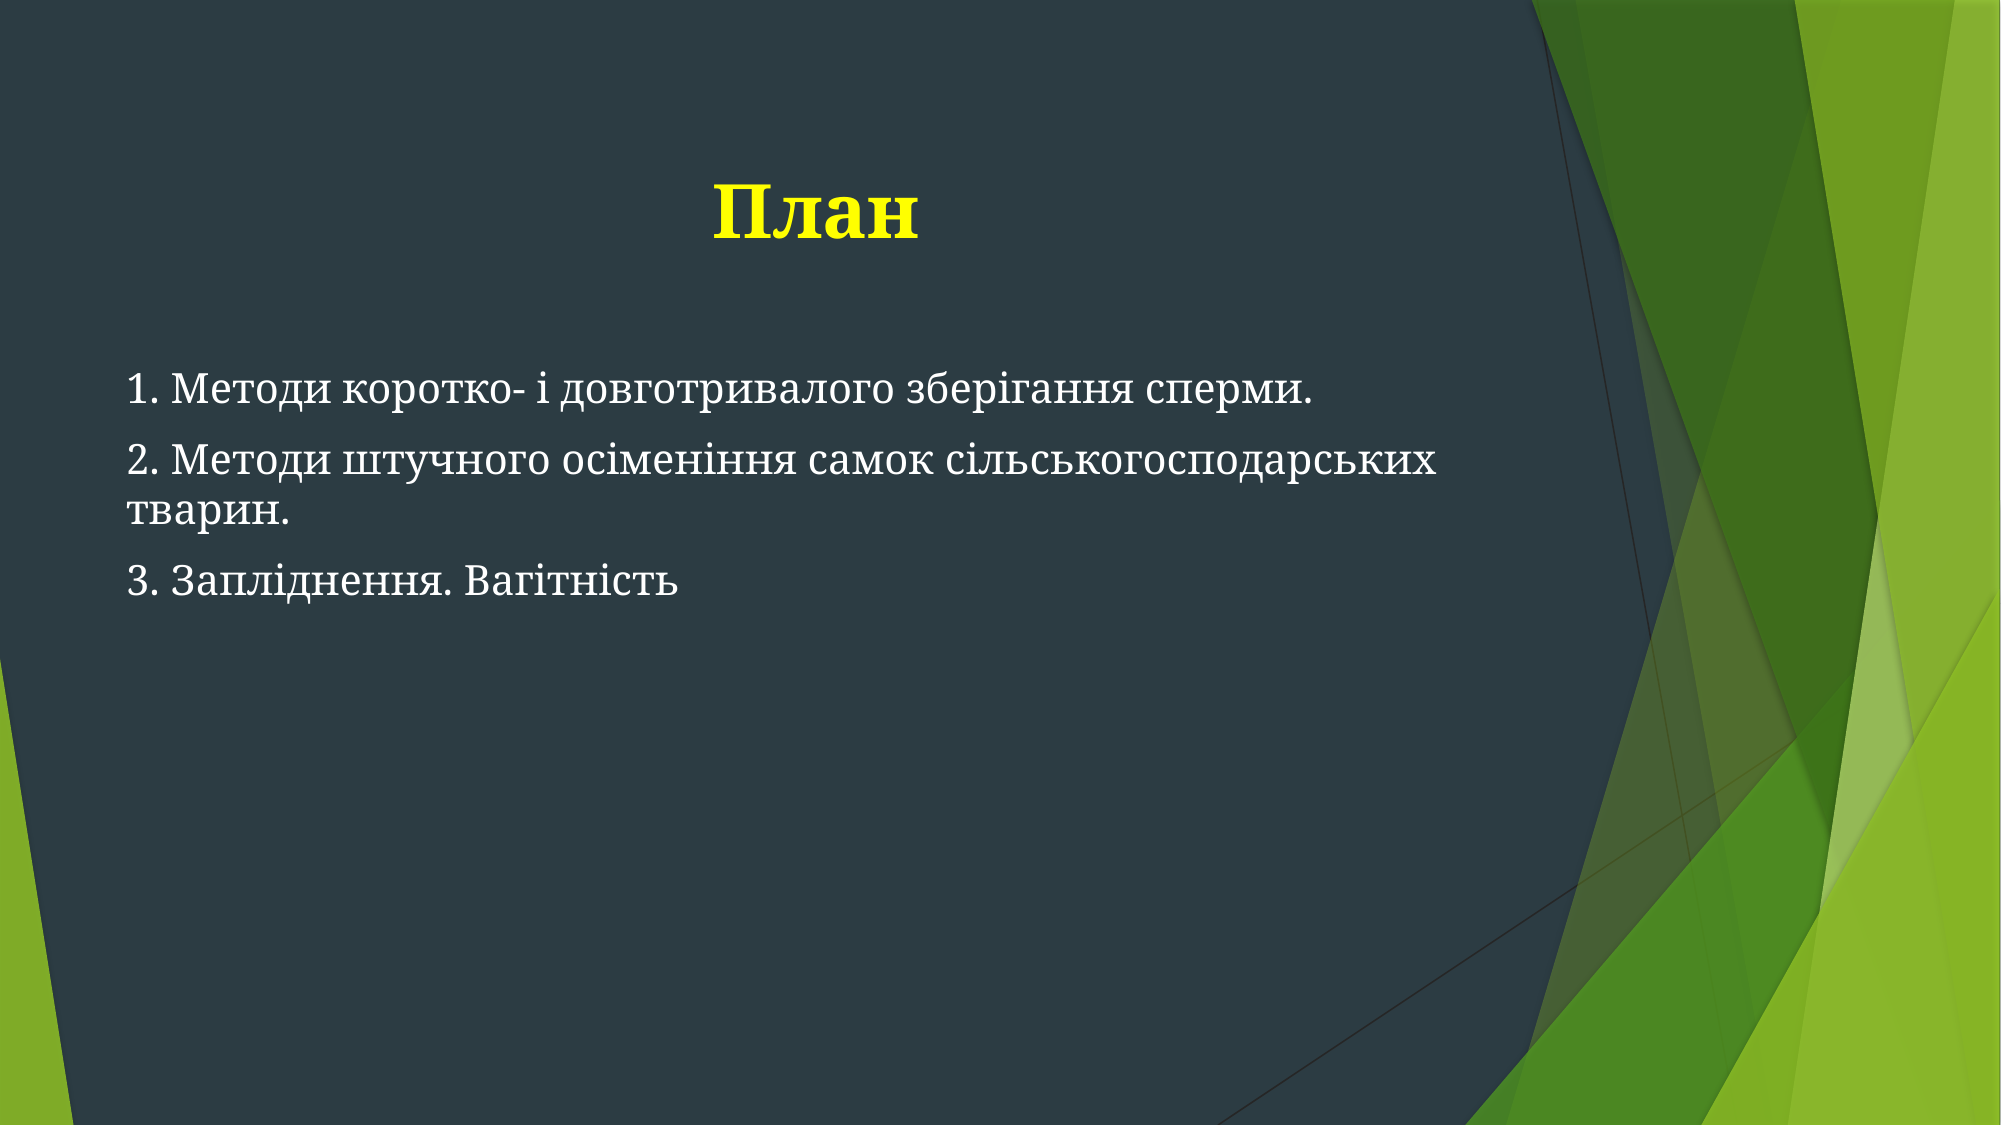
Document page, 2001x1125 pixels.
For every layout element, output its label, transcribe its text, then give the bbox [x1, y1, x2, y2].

list 1. Методи коротко- і довготривалого зберігання сперми. 2. Методи штучного осіменіння самок сільськогосподарських тварин. 3. Запліднення. Вагітність [111, 354, 1522, 992]
title План [111, 99, 1522, 317]
